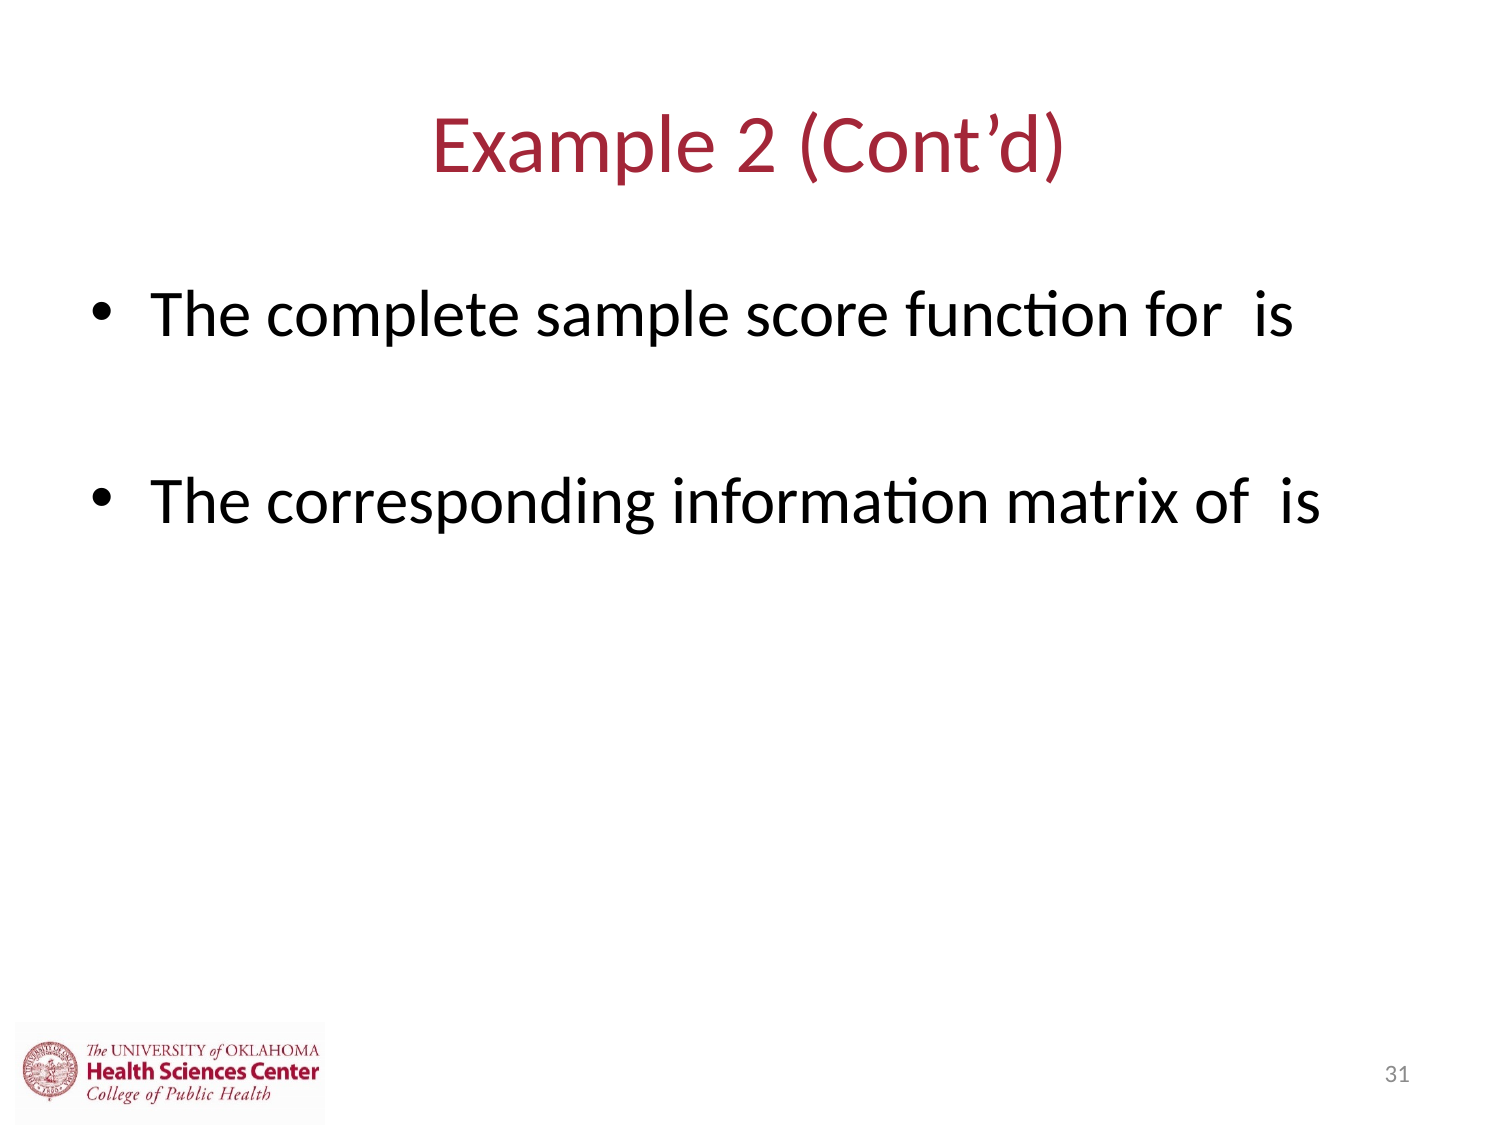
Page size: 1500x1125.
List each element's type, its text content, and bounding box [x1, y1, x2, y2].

title Example 2 (Cont’d) [75, 45, 1425, 233]
picture [15, 1022, 325, 1125]
slide_number 31 [1074, 1042, 1425, 1103]
